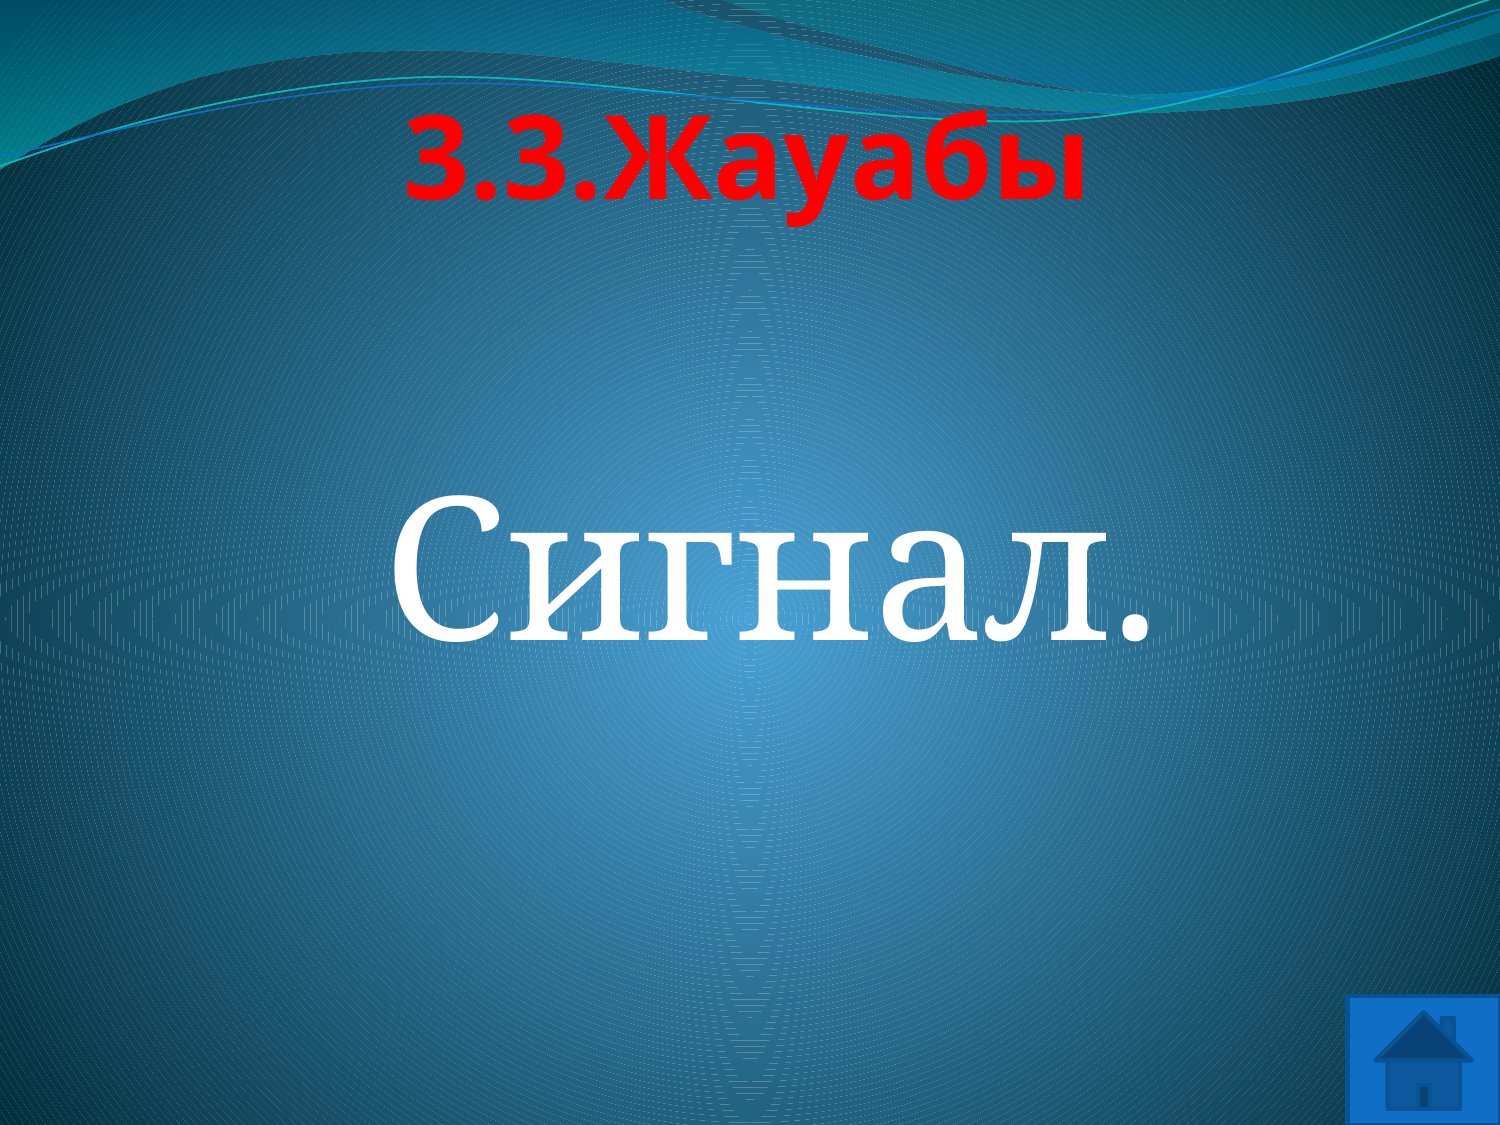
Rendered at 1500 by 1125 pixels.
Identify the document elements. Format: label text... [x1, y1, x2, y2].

text_box [1345, 994, 1500, 1125]
text_box Сигнал. [292, 433, 1253, 689]
title 3.3.Жауабы [105, 70, 1394, 223]
